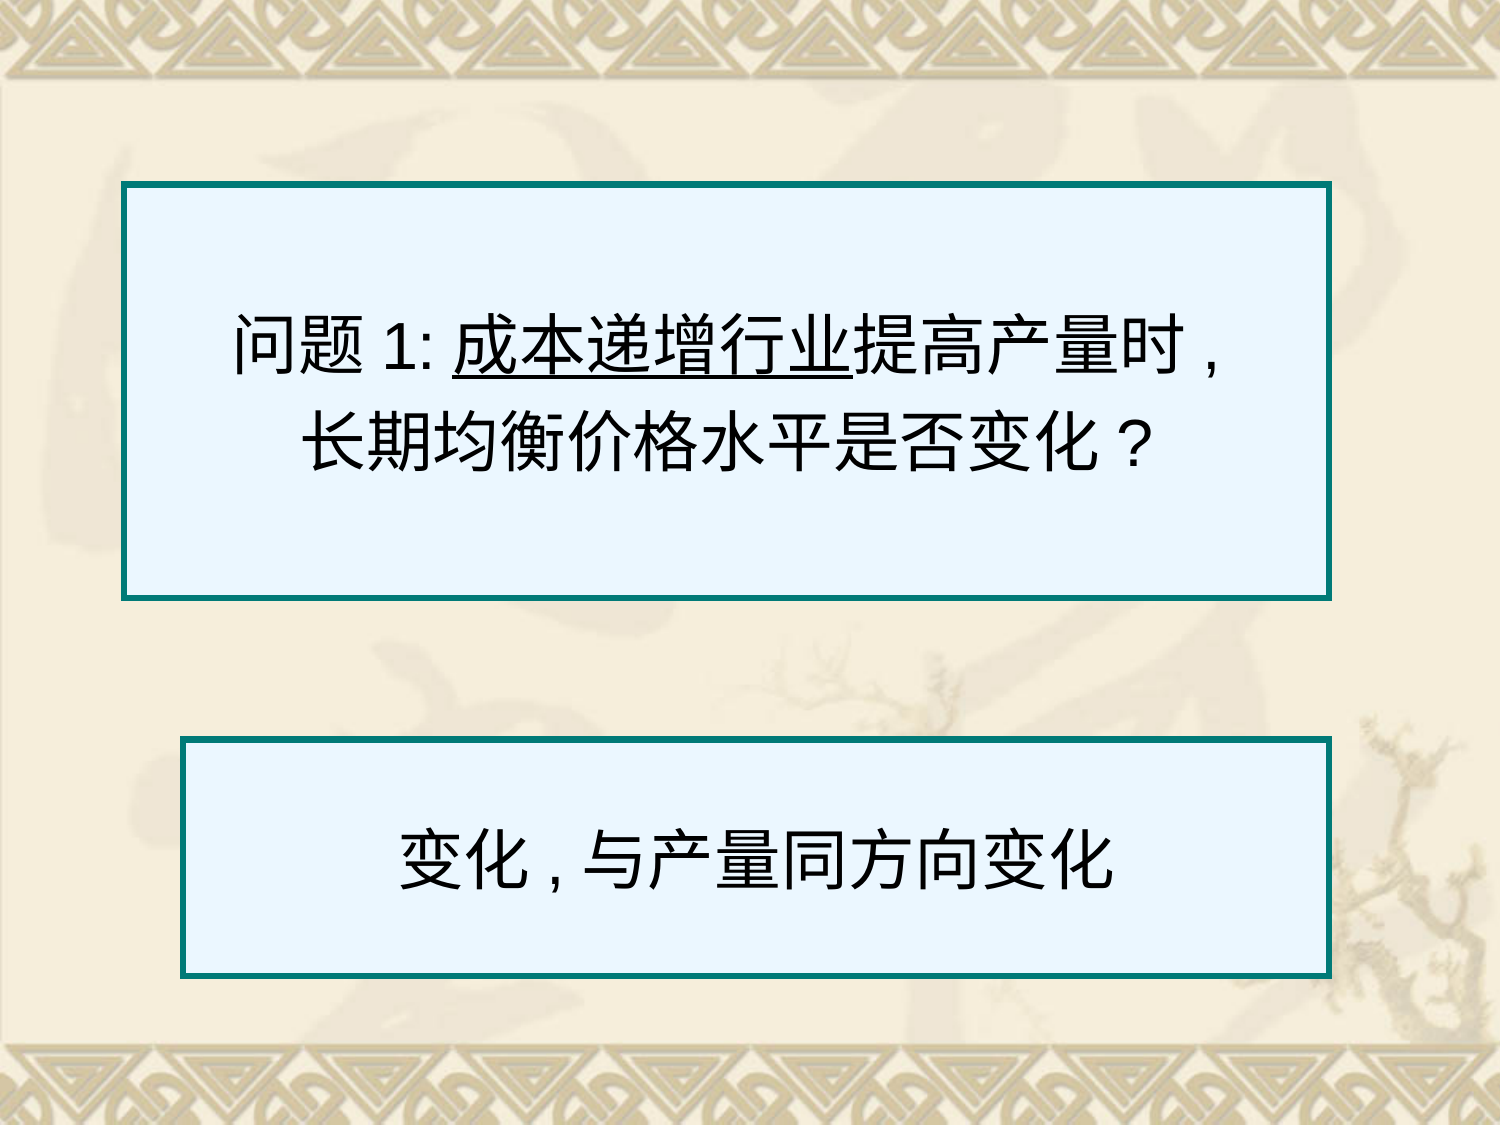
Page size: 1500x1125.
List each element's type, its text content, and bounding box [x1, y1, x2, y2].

text_box 问题1:成本递增行业提高产量时, 长期均衡价格水平是否变化? [123, 184, 1329, 598]
picture [0, 0, 1500, 1125]
text_box 变化,与产量同方向变化 [183, 739, 1329, 976]
